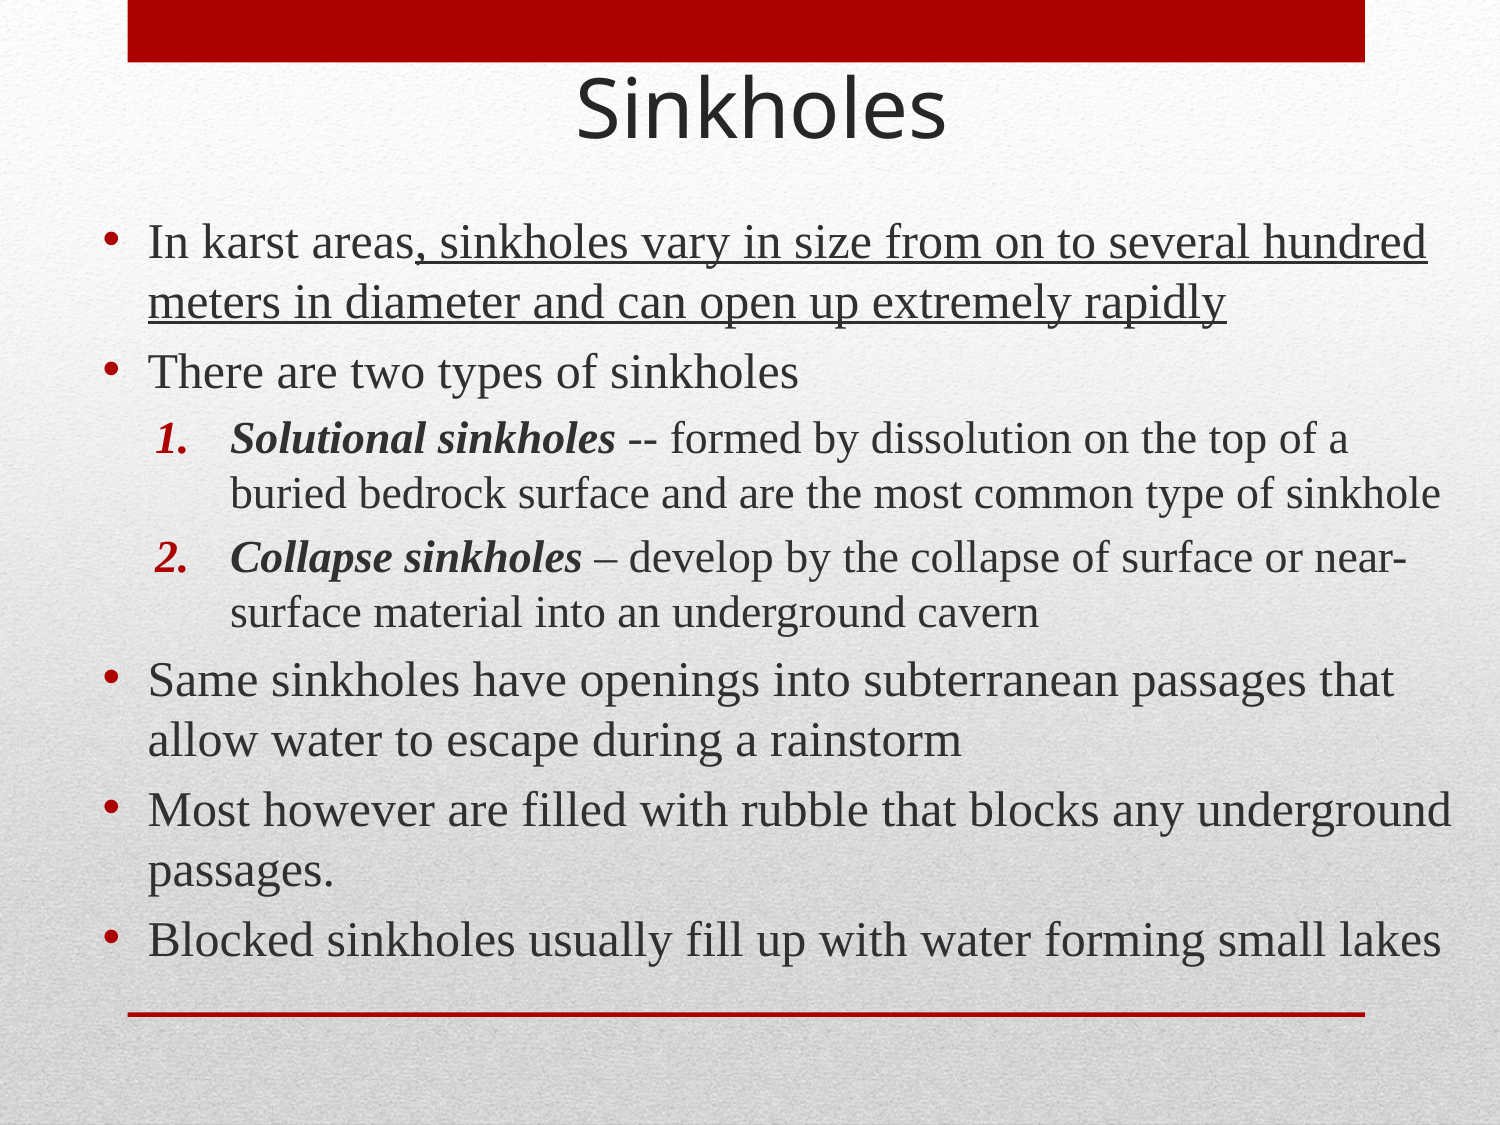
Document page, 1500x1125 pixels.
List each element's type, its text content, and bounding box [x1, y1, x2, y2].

list In karst areas, sinkholes vary in size from on to several hundred meters in diameter and can open up extremely rapidly There are two types of sinkholes Solutional sinkholes -- formed by dissolution on the top of a buried bedrock surface and are the most common type of sinkhole Collapse sinkholes – develop by the collapse of surface or near-surface material into an underground cavern Same sinkholes have openings into subterranean passages that allow water to escape during a rainstorm Most however are filled with rubble that blocks any underground passages. Blocked sinkholes usually fill up with water forming small lakes [87, 162, 1475, 1013]
title Sinkholes [87, 24, 1438, 162]
